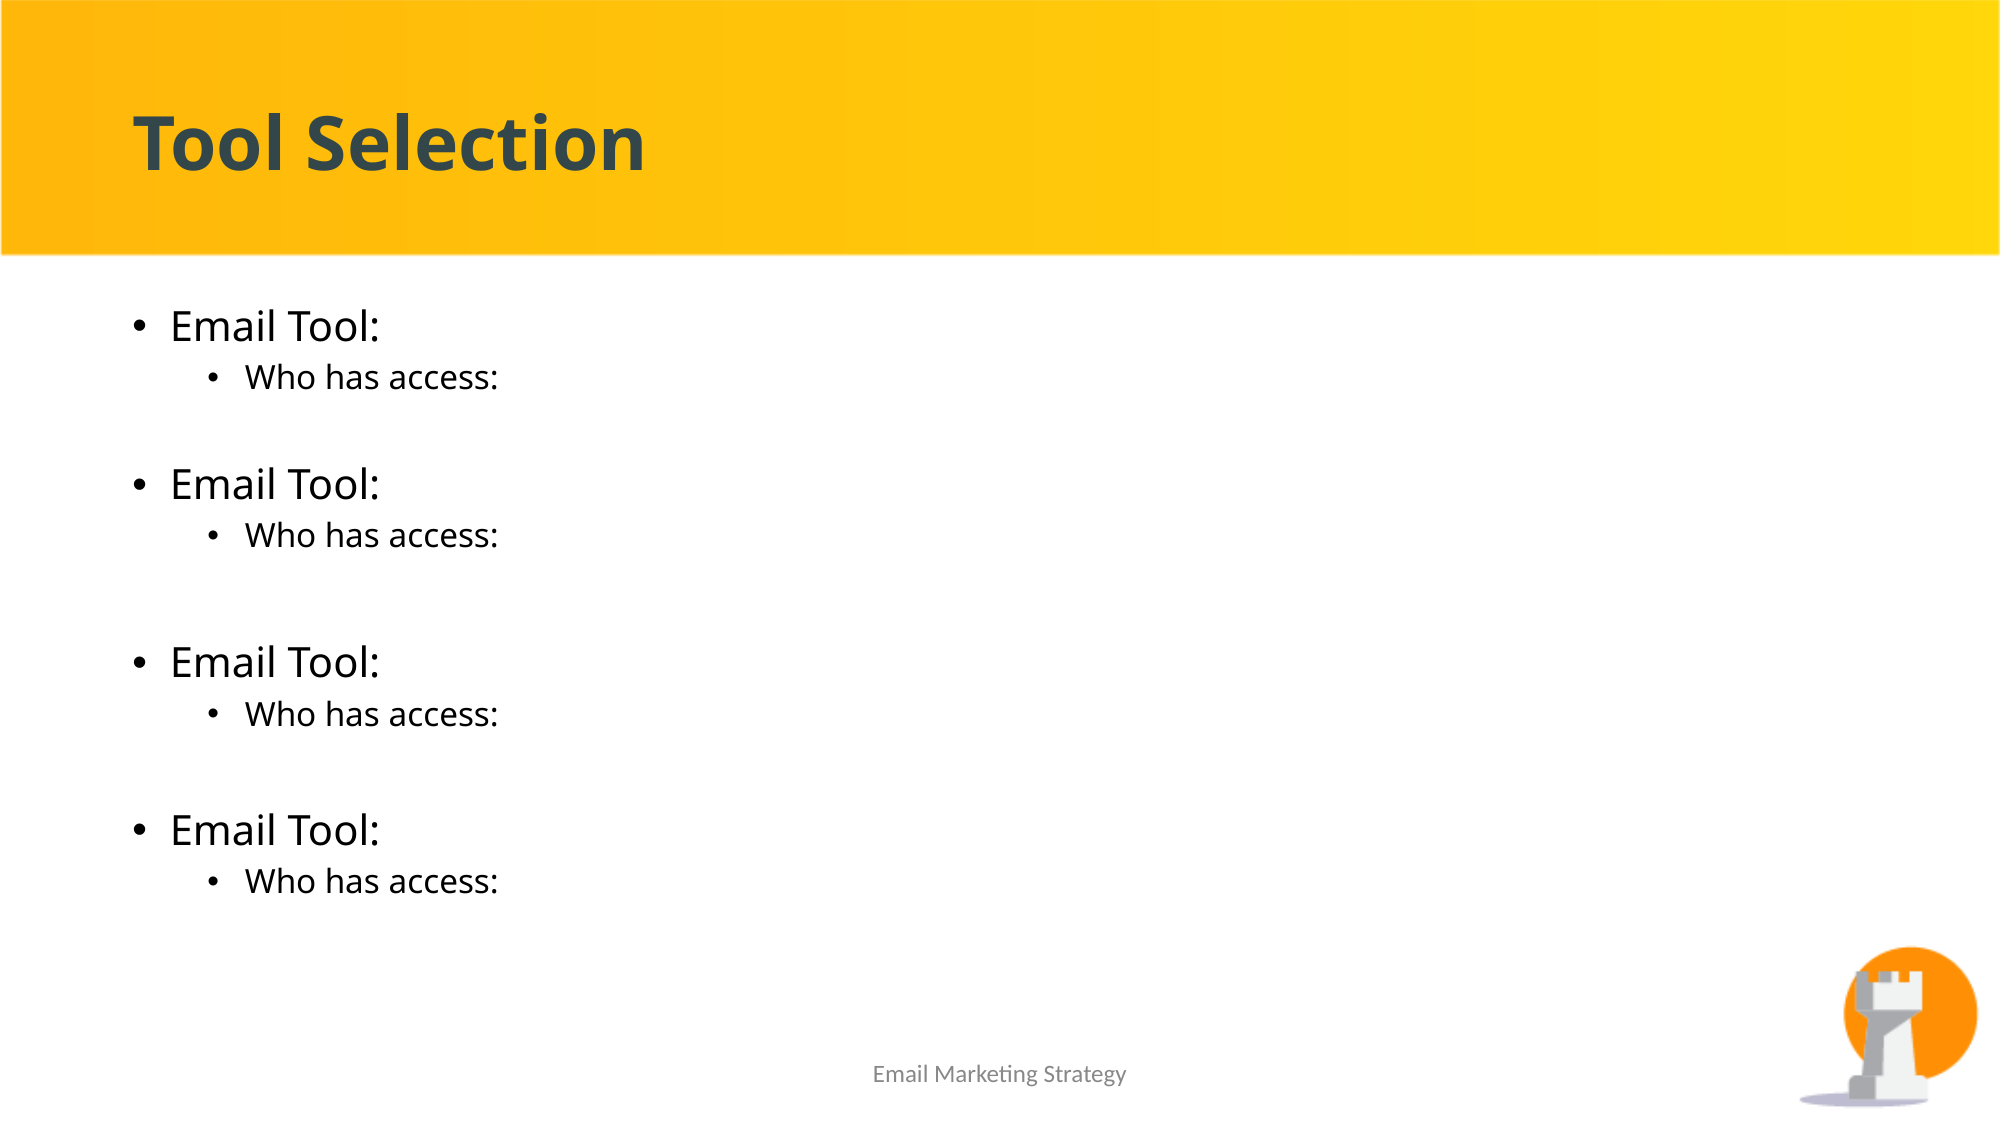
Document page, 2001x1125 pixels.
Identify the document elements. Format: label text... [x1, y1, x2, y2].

picture [0, 0, 2001, 1125]
list Email Tool: Who has access: Email Tool: Who has access: Email Tool: Who has access: Email Tool: Who has access: [117, 297, 1843, 1093]
title Tool Selection [117, 37, 1843, 255]
footer Email Marketing Strategy [662, 1042, 1338, 1103]
